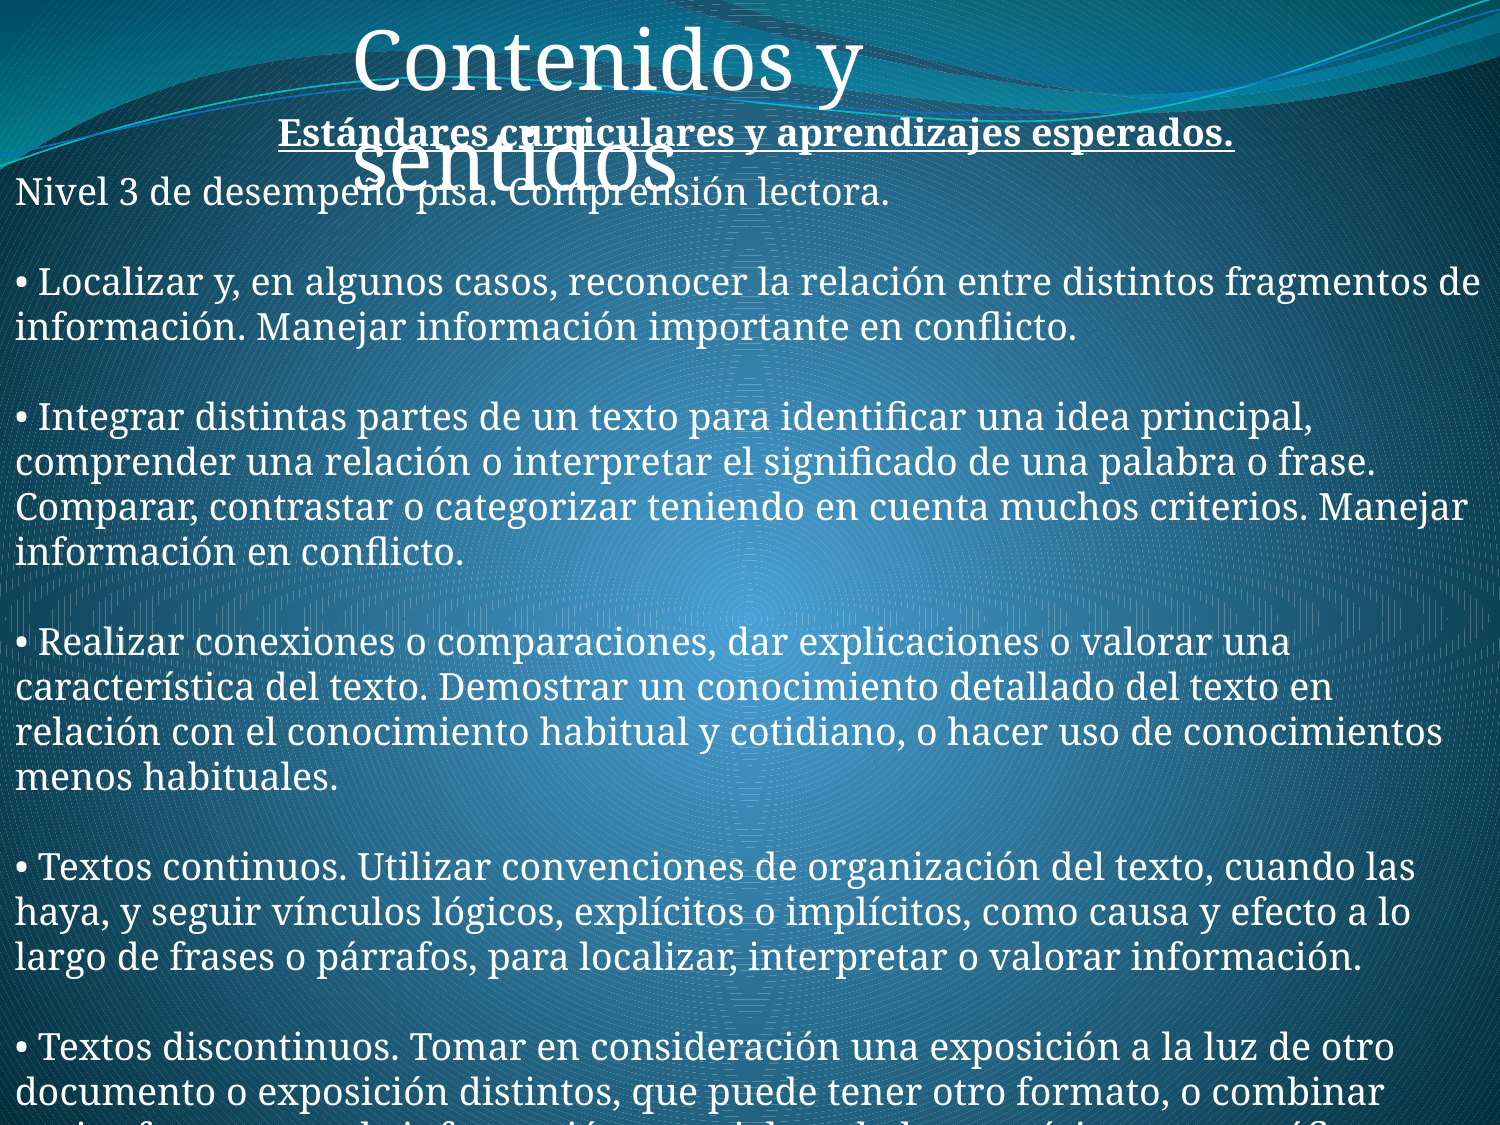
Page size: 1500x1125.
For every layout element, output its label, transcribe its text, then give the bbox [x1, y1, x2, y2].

text_box Nivel 3 de desempeño pisa. Comprensión lectora. • Localizar y, en algunos casos, reconocer la relación entre distintos fragmentos de información. Manejar información importante en conflicto. • Integrar distintas partes de un texto para identificar una idea principal, comprender una relación o interpretar el significado de una palabra o frase. Comparar, contrastar o categorizar teniendo en cuenta muchos criterios. Manejar información en conflicto. • Realizar conexiones o comparaciones, dar explicaciones o valorar una característica del texto. Demostrar un conocimiento detallado del texto en relación con el conocimiento habitual y cotidiano, o hacer uso de conocimientos menos habituales. • Textos continuos. Utilizar convenciones de organización del texto, cuando las haya, y seguir vínculos lógicos, explícitos o implícitos, como causa y efecto a lo largo de frases o párrafos, para localizar, interpretar o valorar información. • Textos discontinuos. Tomar en consideración una exposición a la luz de otro documento o exposición distintos, que puede tener otro formato, o combinar varios fragmentos de información espacial, verbal o numérica en un gráfico o en un mapa, para extraer conclusiones sobre la información representada. [0, 160, 1500, 1125]
text_box Estándares curriculares y aprendizajes esperados. [262, 101, 1250, 160]
text_box Contenidos y sentidos [336, 0, 1187, 101]
